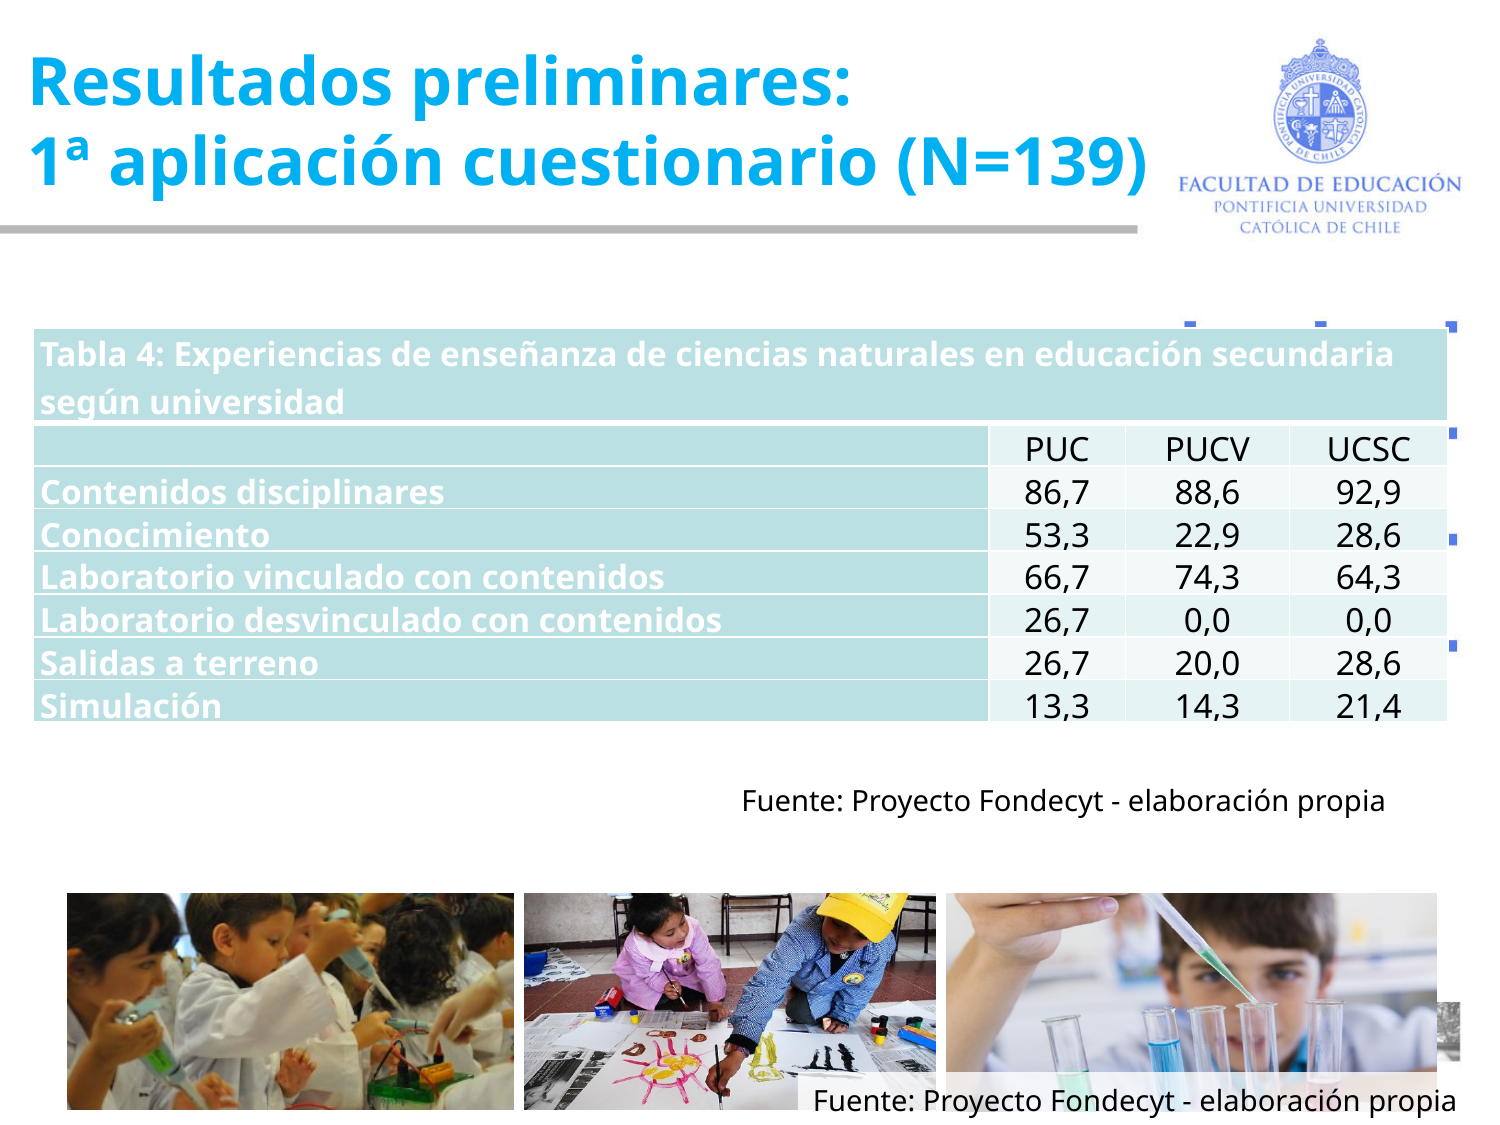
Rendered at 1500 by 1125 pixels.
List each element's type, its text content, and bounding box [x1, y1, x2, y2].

table_cell 66,7 [990, 552, 1125, 593]
table_cell 21,4 [1290, 680, 1447, 721]
table_cell 0,0 [1126, 595, 1289, 636]
table_cell Conocimiento [34, 509, 988, 550]
table_cell 64,3 [1290, 552, 1447, 593]
text_box Fuente: Proyecto Fondecyt - elaboración propia [797, 1072, 1481, 1125]
table_cell UCSC [1290, 426, 1447, 465]
table_cell [34, 426, 988, 465]
table_cell 22,9 [1126, 509, 1289, 550]
table_cell Salidas a terreno [34, 638, 988, 679]
text_box Resultados preliminares: 1ª aplicación cuestionario (N=139) [12, 34, 1432, 204]
table_header Tabla 4: Experiencias de enseñanza de ciencias naturales en educación secundaria según universidad [34, 329, 1447, 420]
table_cell 92,9 [1290, 467, 1447, 508]
picture [0, 0, 1500, 1125]
table_cell Simulación [34, 680, 988, 721]
table_cell 14,3 [1126, 680, 1289, 721]
table_cell 0,0 [1290, 595, 1447, 636]
table_cell 20,0 [1126, 638, 1289, 679]
table_cell 88,6 [1126, 467, 1289, 508]
table_cell 74,3 [1126, 552, 1289, 593]
text_box Fuente: Proyecto Fondecyt - elaboración propia [726, 772, 1409, 825]
table_cell Contenidos disciplinares [34, 467, 988, 508]
table_cell 28,6 [1290, 509, 1447, 550]
table_cell 13,3 [990, 680, 1125, 721]
table_cell Laboratorio vinculado con contenidos [34, 552, 988, 593]
table_cell 26,7 [990, 638, 1125, 679]
table_cell Laboratorio desvinculado con contenidos [34, 595, 988, 636]
table_cell PUC [990, 426, 1125, 465]
table_cell 86,7 [990, 467, 1125, 508]
table_cell PUCV [1126, 426, 1289, 465]
table_cell 53,3 [990, 509, 1125, 550]
table_cell 26,7 [990, 595, 1125, 636]
table_cell 28,6 [1290, 638, 1447, 679]
